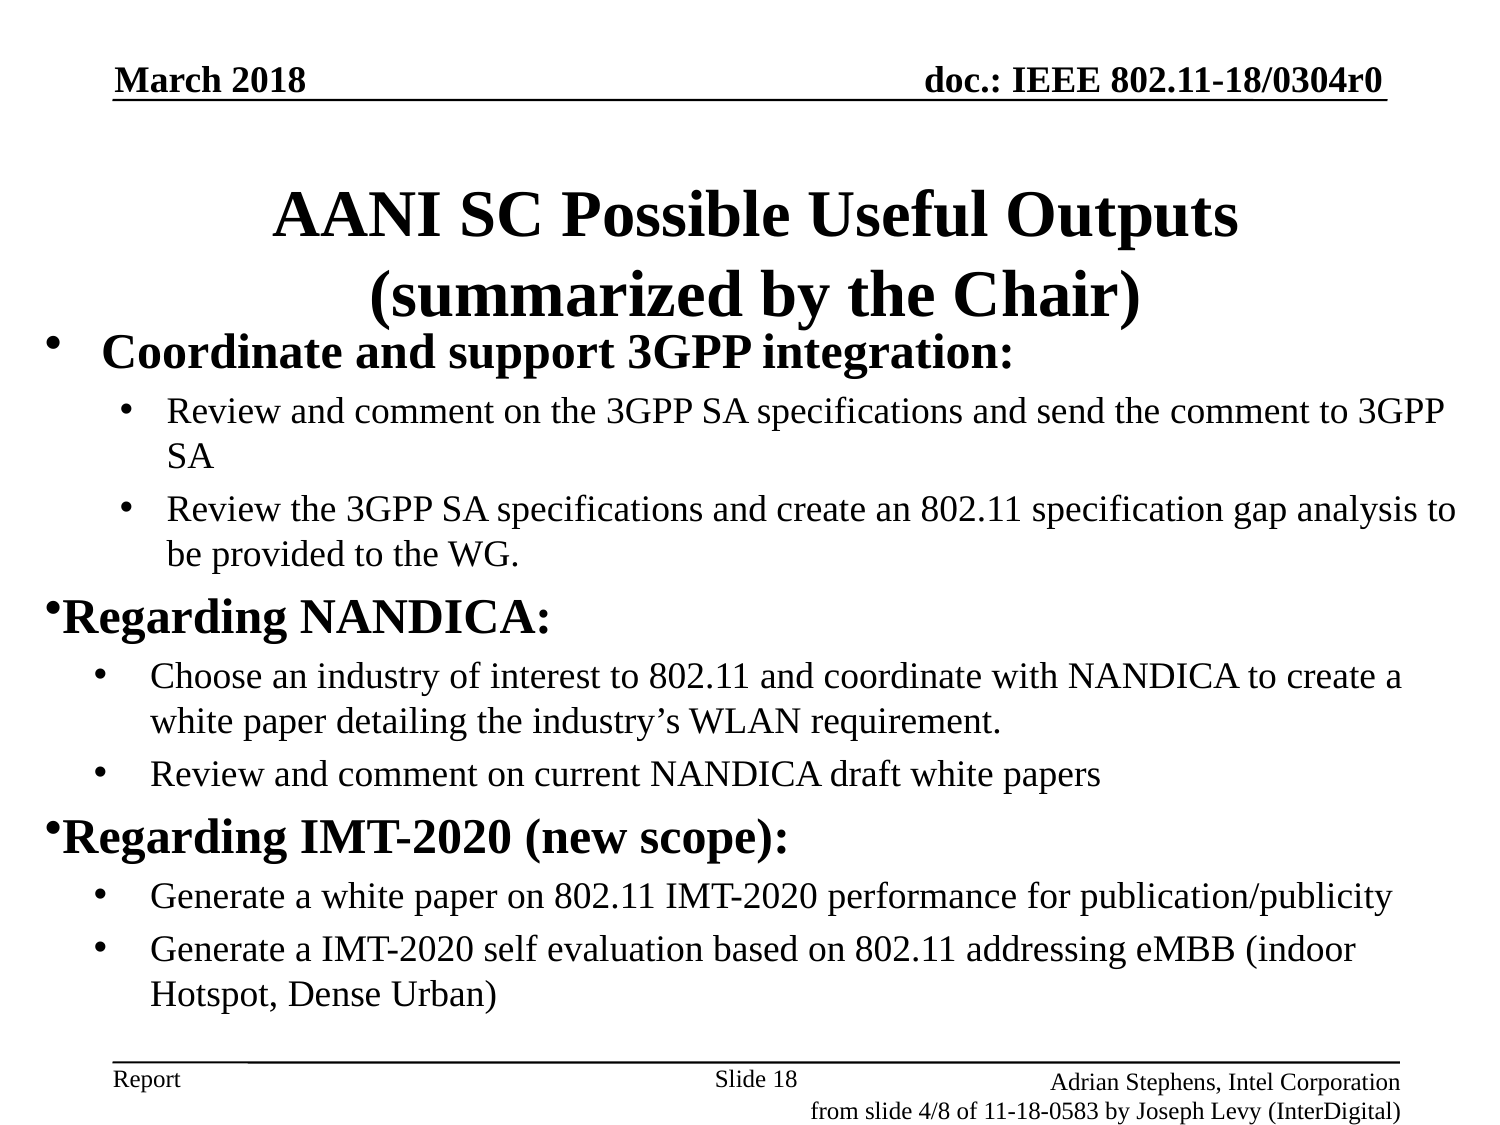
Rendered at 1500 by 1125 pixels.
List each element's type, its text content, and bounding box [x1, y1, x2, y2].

text_box from slide 4/8 of 11-18-0583 by Joseph Levy (InterDigital) [343, 1087, 1417, 1125]
list Coordinate and support 3GPP integration: Review and comment on the 3GPP SA specifications and send the comment to 3GPP SA Review the 3GPP SA specifications and create an 802.11 specification gap analysis to be provided to the WG. Regarding NANDICA: Choose an industry of interest to 802.11 and coordinate with NANDICA to create a white paper detailing the industry’s WLAN requirement. Review and comment on current NANDICA draft white papers Regarding IMT-2020 (new scope): Generate a white paper on 802.11 IMT-2020 performance for publication/publicity Generate a IMT-2020 self evaluation based on 802.11 addressing eMBB (indoor Hotspot, Dense Urban) [29, 311, 1483, 949]
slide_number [114, 54, 374, 101]
slide_number Slide 18 [711, 1061, 801, 1093]
title AANI SC Possible Useful Outputs (summarized by the Chair) [81, 221, 1432, 278]
footer Adrian Stephens, Intel Corporation [878, 1064, 1402, 1087]
